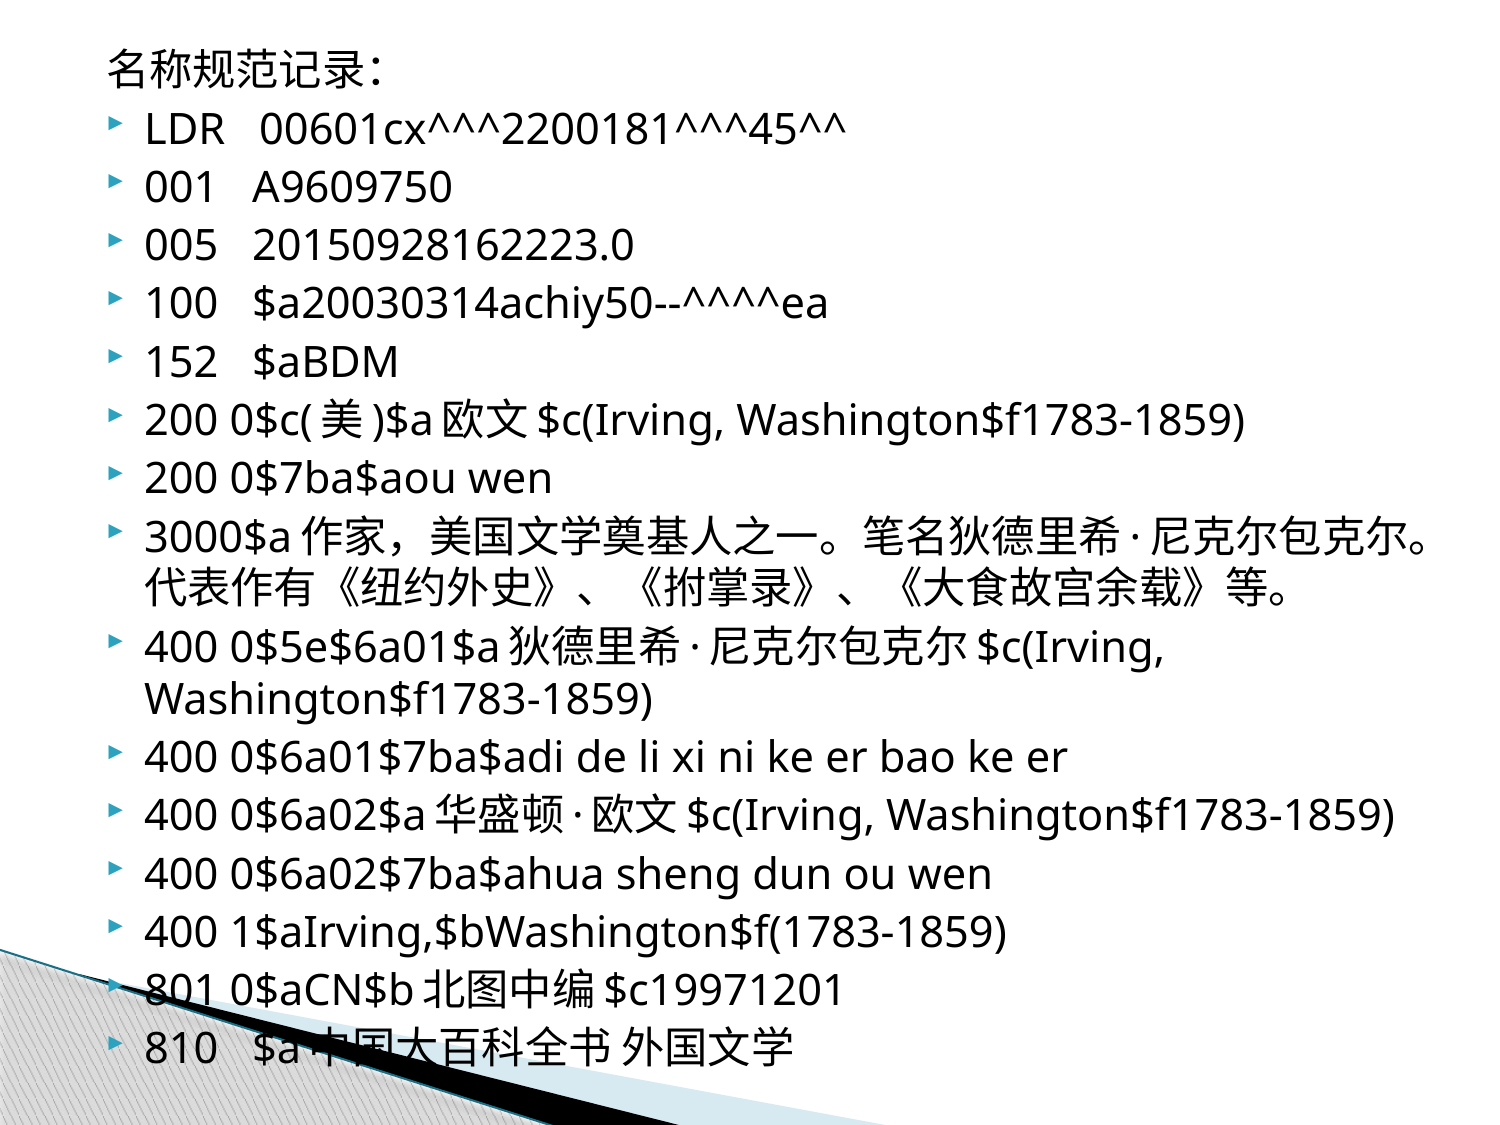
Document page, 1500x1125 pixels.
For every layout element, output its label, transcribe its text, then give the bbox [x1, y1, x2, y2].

list 名称规范记录： LDR 00601cx^^^2200181^^^45^^ 001 A9609750 005 20150928162223.0 100 $a20030314achiy50--^^^^ea 152 $aBDM 200 0$c(美)$a欧文$c(Irving, Washington$f1783-1859) 200 0$7ba$aou wen 3000$a作家，美国文学奠基人之一。笔名狄德里希·尼克尔包克尔。代表作有《纽约外史》、《拊掌录》、《大食故宫余载》等。 400 0$5e$6a01$a狄德里希·尼克尔包克尔$c(Irving, Washington$f1783-1859) 400 0$6a01$7ba$adi de li xi ni ke er bao ke er 400 0$6a02$a华盛顿·欧文$c(Irving, Washington$f1783-1859) 400 0$6a02$7ba$ahua sheng dun ou wen 400 1$aIrving,$bWashington$f(1783-1859) 801 0$aCN$b北图中编$c19971201 810 $a中国大百科全书 外国文学 [75, 35, 1425, 1102]
